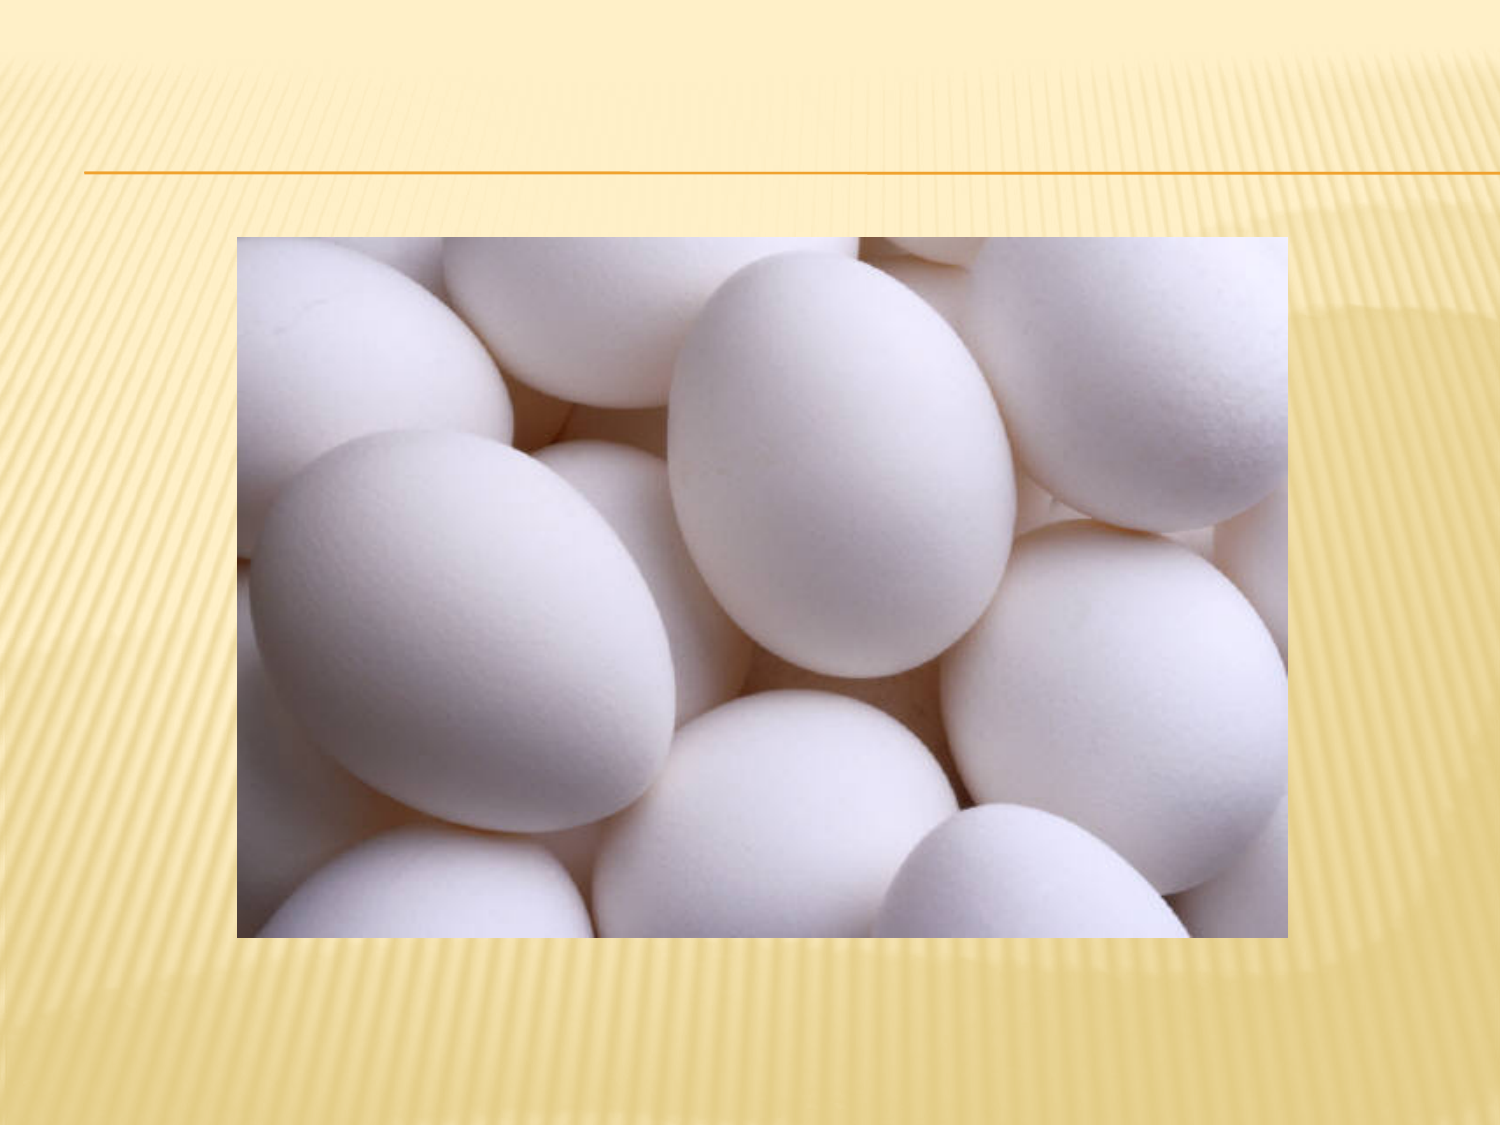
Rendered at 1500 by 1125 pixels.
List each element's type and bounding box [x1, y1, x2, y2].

picture [237, 237, 1288, 938]
